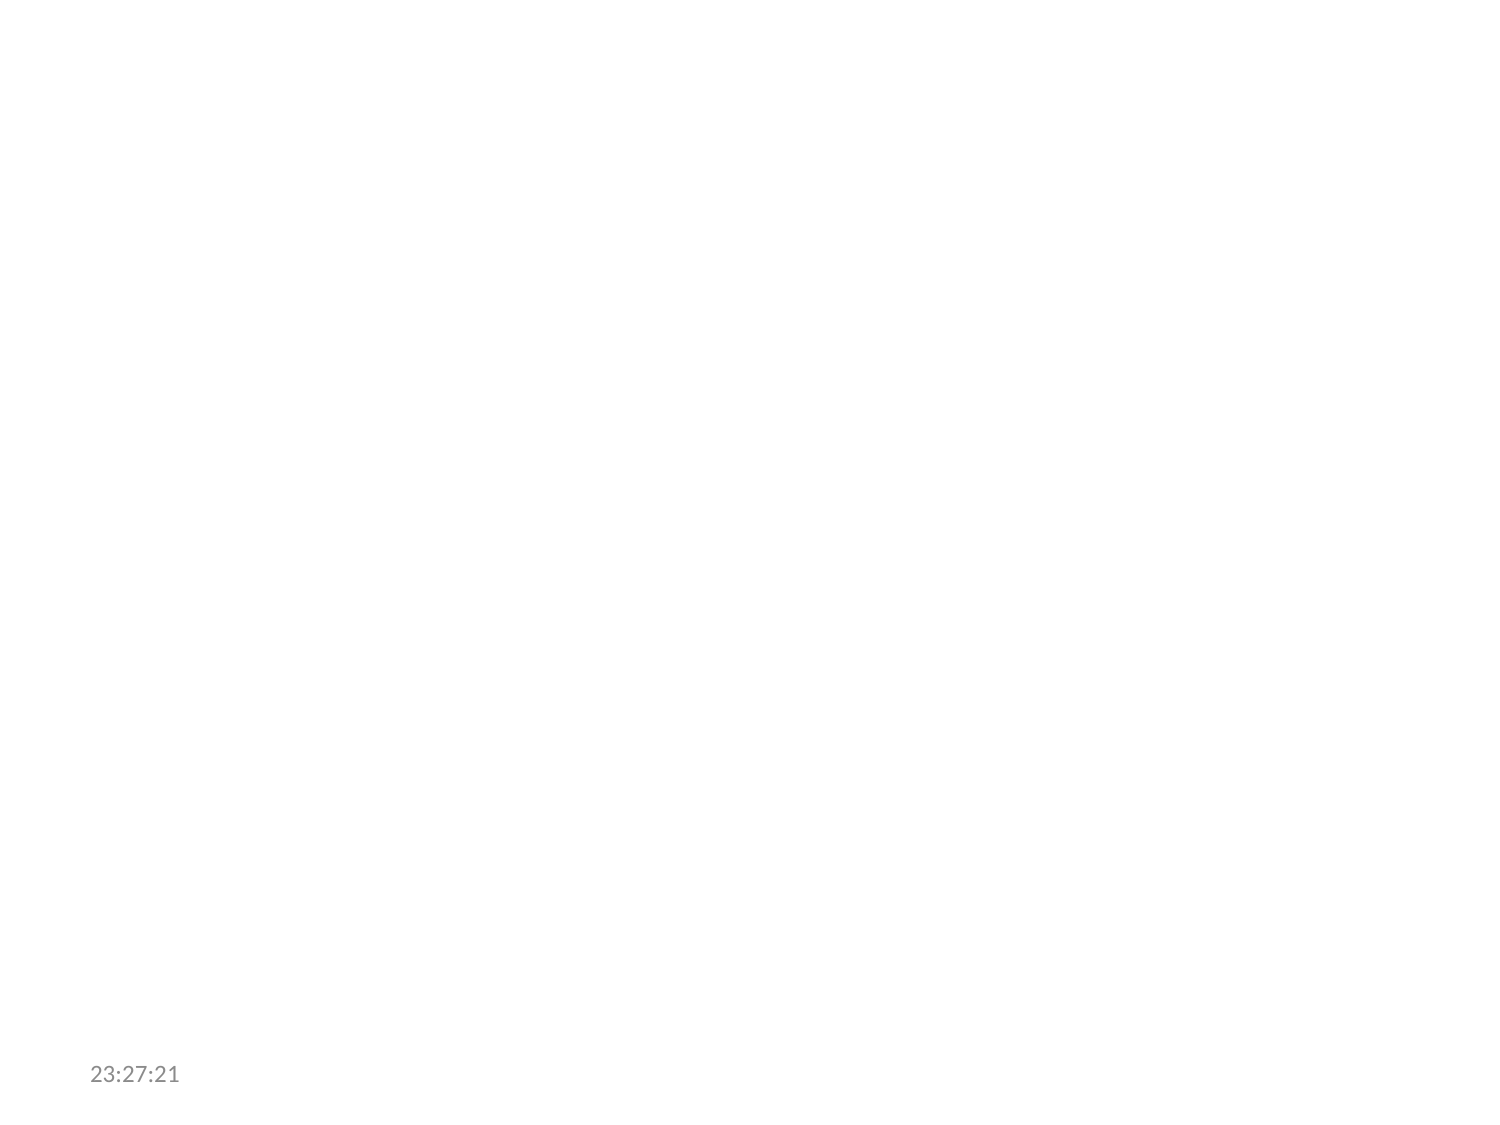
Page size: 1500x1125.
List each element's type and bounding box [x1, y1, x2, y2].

slide_number [75, 1042, 425, 1103]
